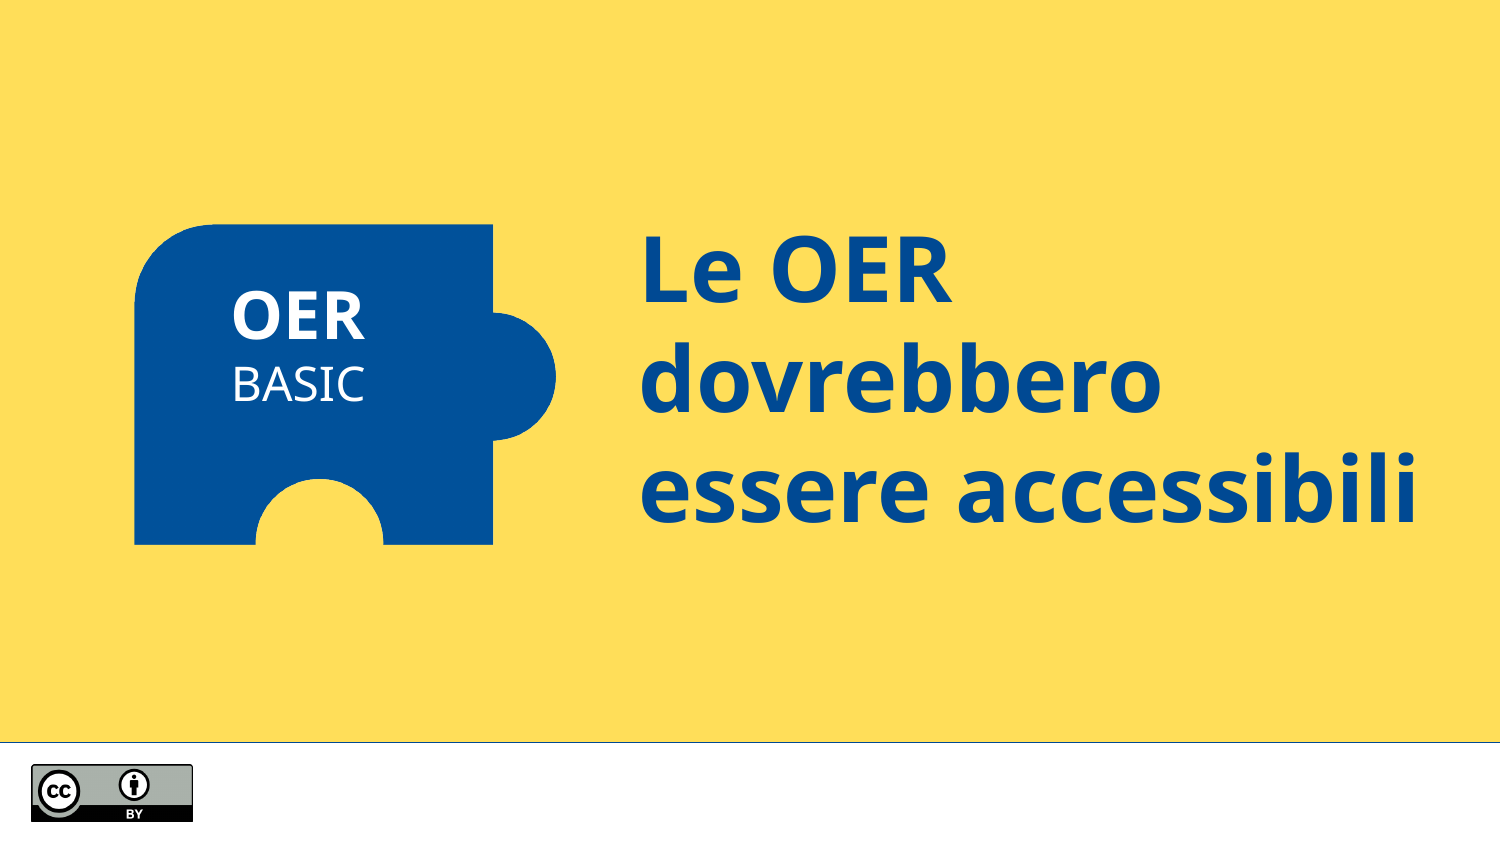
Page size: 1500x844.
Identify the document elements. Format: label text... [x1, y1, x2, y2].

text_box OER BASIC [560, 258, 862, 426]
text_box Le OER dovrebbero essere accessibili [623, 195, 1463, 556]
picture [31, 764, 193, 822]
text_box [0, 750, 1500, 844]
picture [133, 224, 556, 545]
